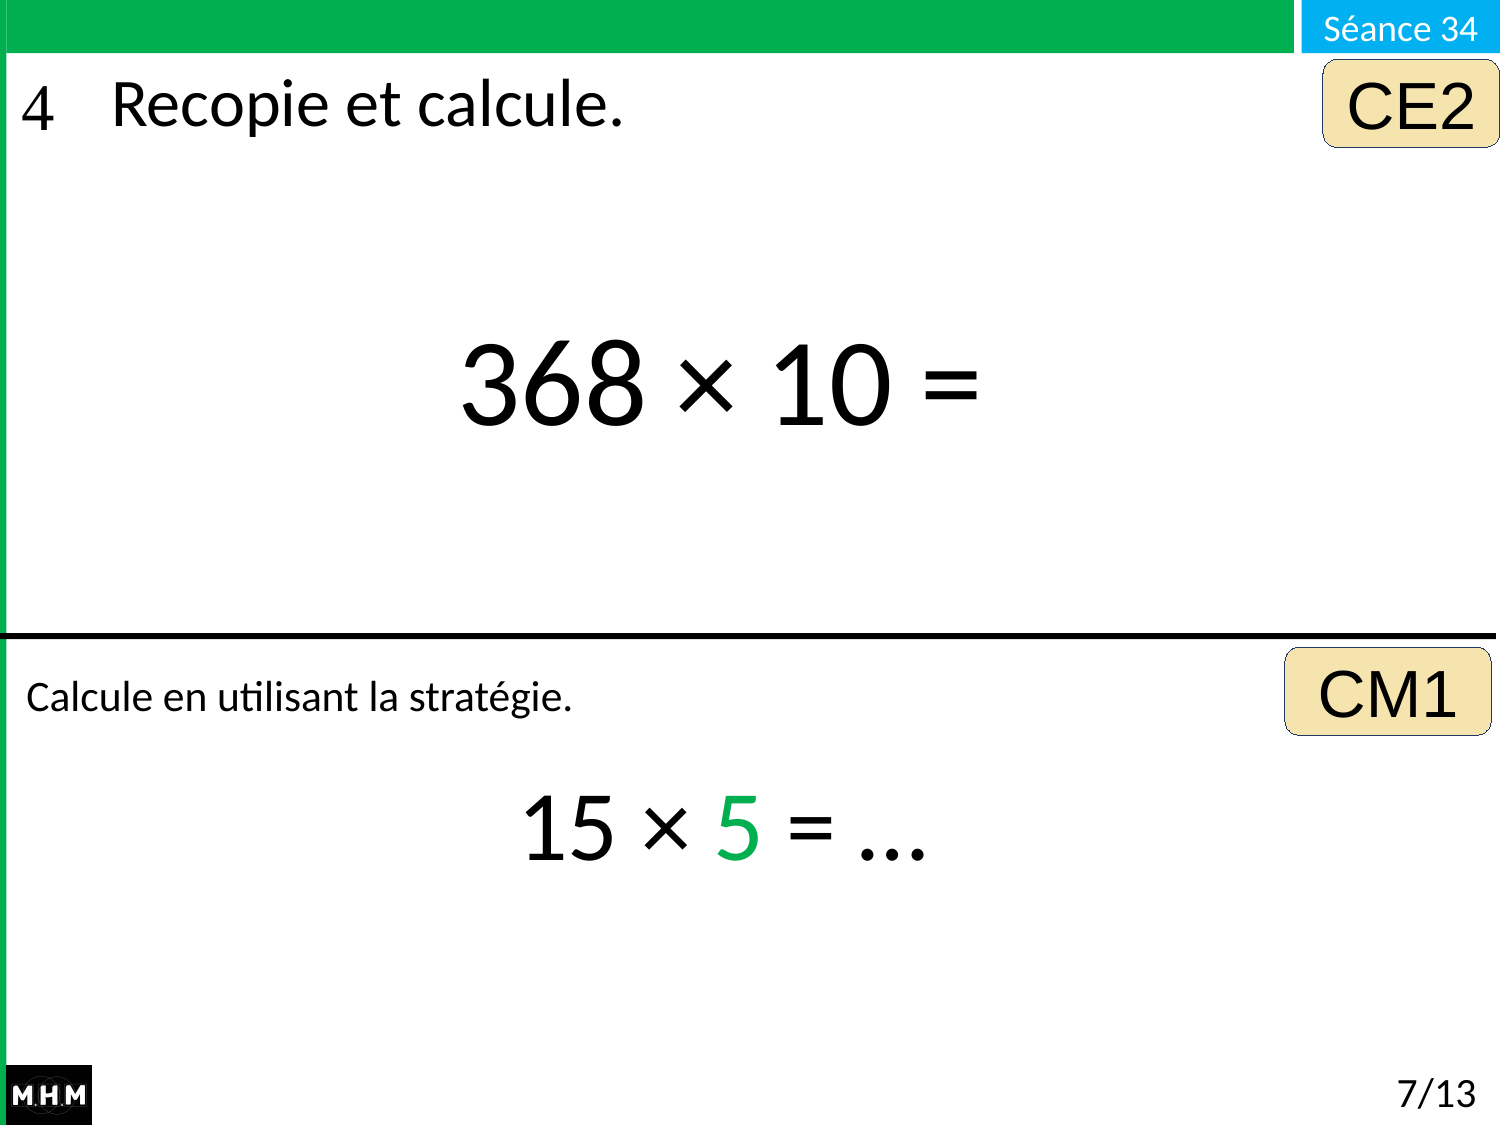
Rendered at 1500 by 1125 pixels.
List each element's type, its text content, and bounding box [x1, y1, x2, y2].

text_box 15 × 5 = … [497, 752, 949, 888]
text_box Calcule en utilisant la stratégie. [11, 652, 661, 743]
text_box CM1 [1284, 647, 1492, 736]
text_box 368 × 10 = [443, 292, 1243, 458]
title Recopie et calcule. [96, 60, 1391, 150]
text_box CE2 [1322, 59, 1500, 148]
picture [6, 1065, 92, 1125]
list 7/13 [1373, 1064, 1500, 1125]
